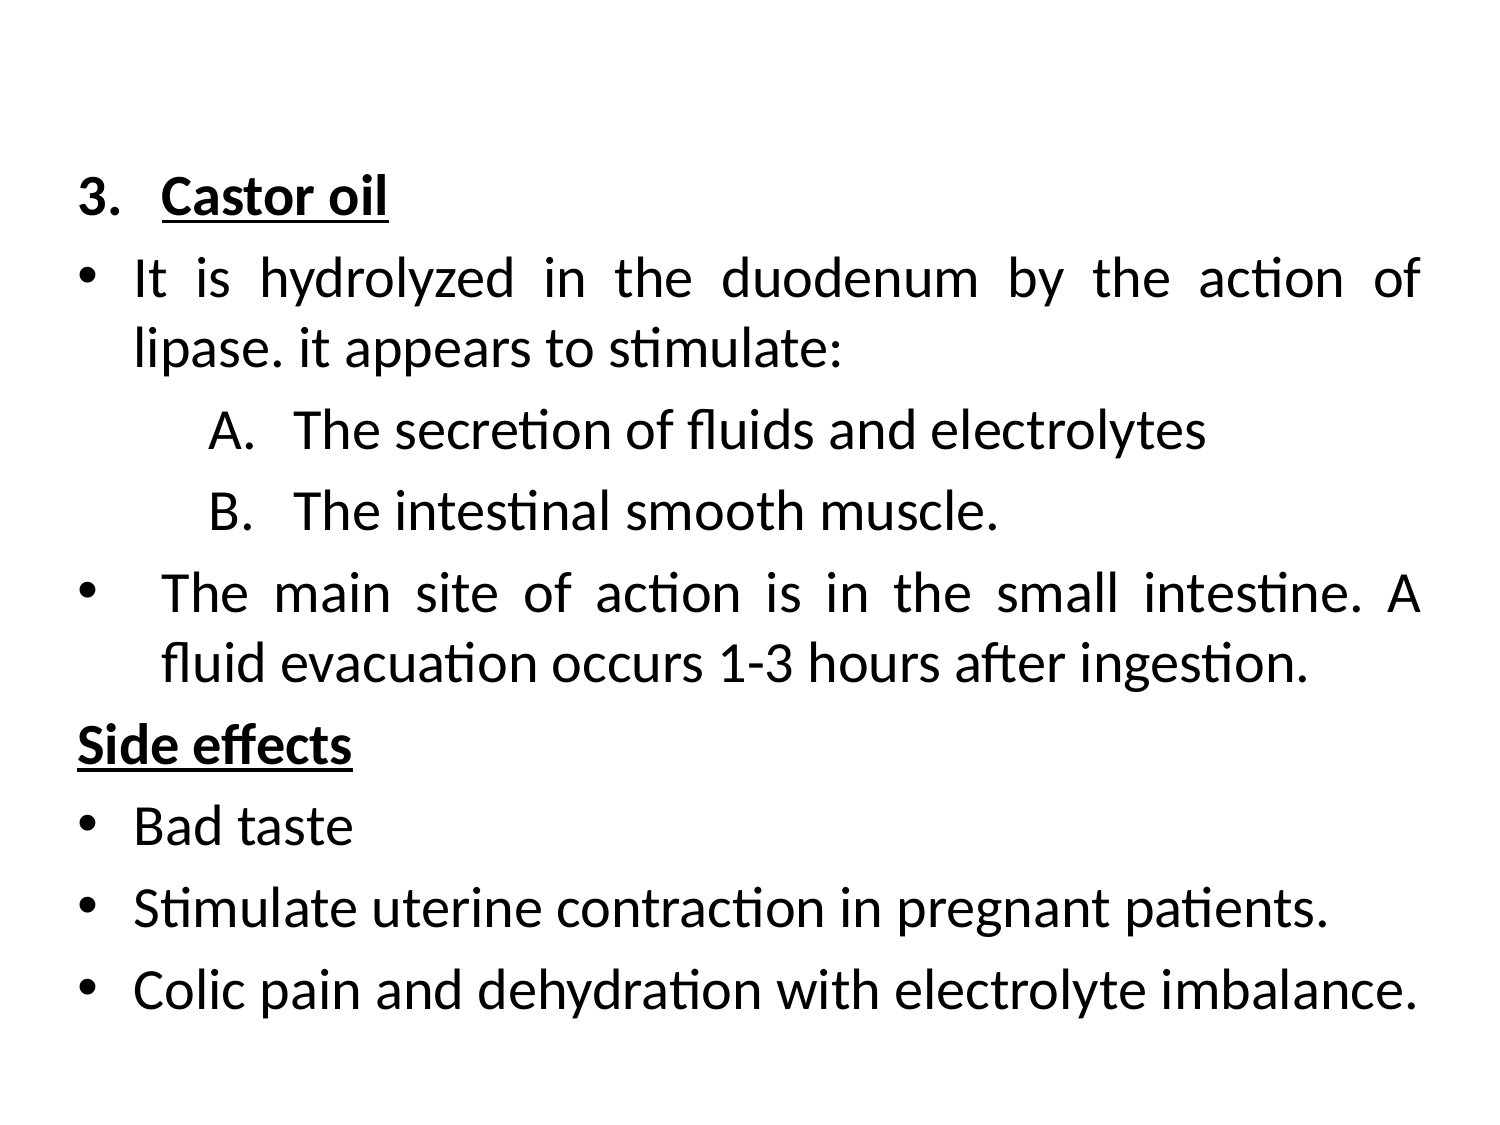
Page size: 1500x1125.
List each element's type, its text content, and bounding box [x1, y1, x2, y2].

list Castor oil It is hydrolyzed in the duodenum by the action of lipase. it appears to stimulate: The secretion of fluids and electrolytes The intestinal smooth muscle. The main site of action is in the small intestine. A fluid evacuation occurs 1-3 hours after ingestion. Side effects Bad taste Stimulate uterine contraction in pregnant patients. Colic pain and dehydration with electrolyte imbalance. [62, 149, 1438, 930]
